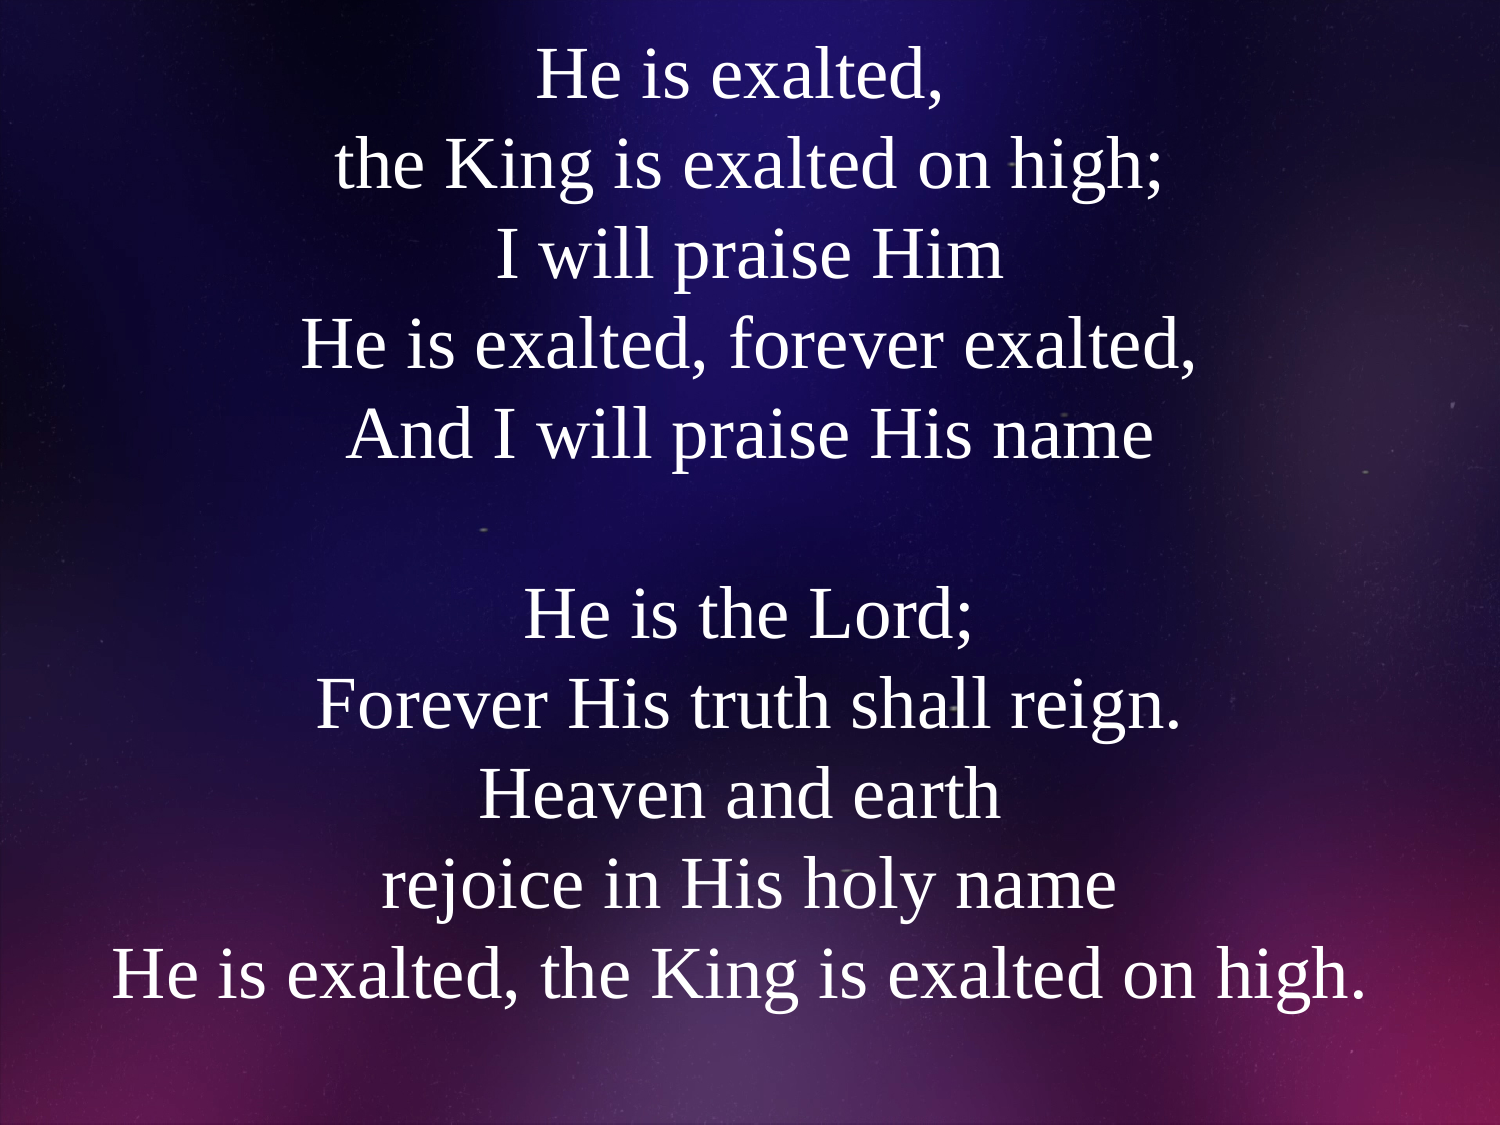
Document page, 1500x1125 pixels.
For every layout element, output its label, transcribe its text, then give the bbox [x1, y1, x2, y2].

title He is exalted, the King is exalted on high; I will praise Him He is exalted, forever exalted, And I will praise His name He is the Lord; Forever His truth shall reign. Heaven and earth rejoice in His holy name He is exalted, the King is exalted on high. [62, 425, 1438, 613]
picture [0, 0, 1500, 1125]
